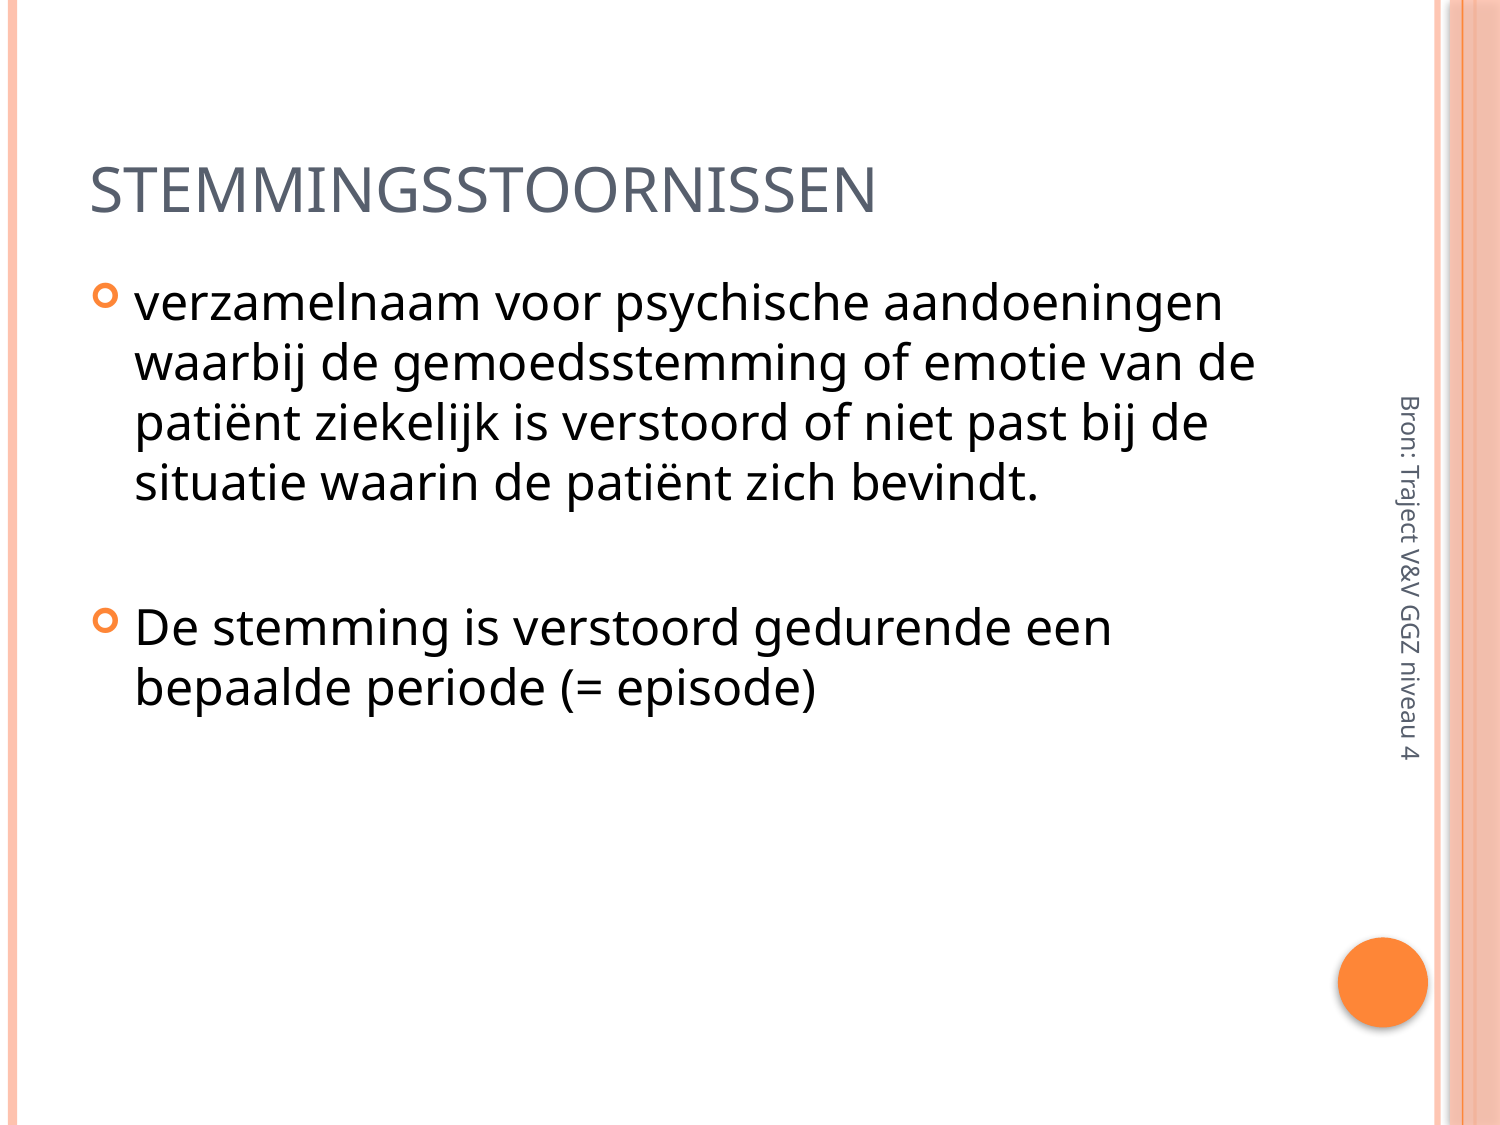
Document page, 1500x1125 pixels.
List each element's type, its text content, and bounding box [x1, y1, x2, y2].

title Stemmingsstoornissen [75, 45, 1300, 233]
footer Bron: Traject V&V GGZ niveau 4 [1379, 380, 1440, 906]
list verzamelnaam voor psychische aandoeningen waarbij de gemoedsstemming of emotie van de patiënt ziekelijk is verstoord of niet past bij de situatie waarin de patiënt zich bevindt. De stemming is verstoord gedurende een bepaalde periode (= episode) [75, 262, 1300, 1062]
